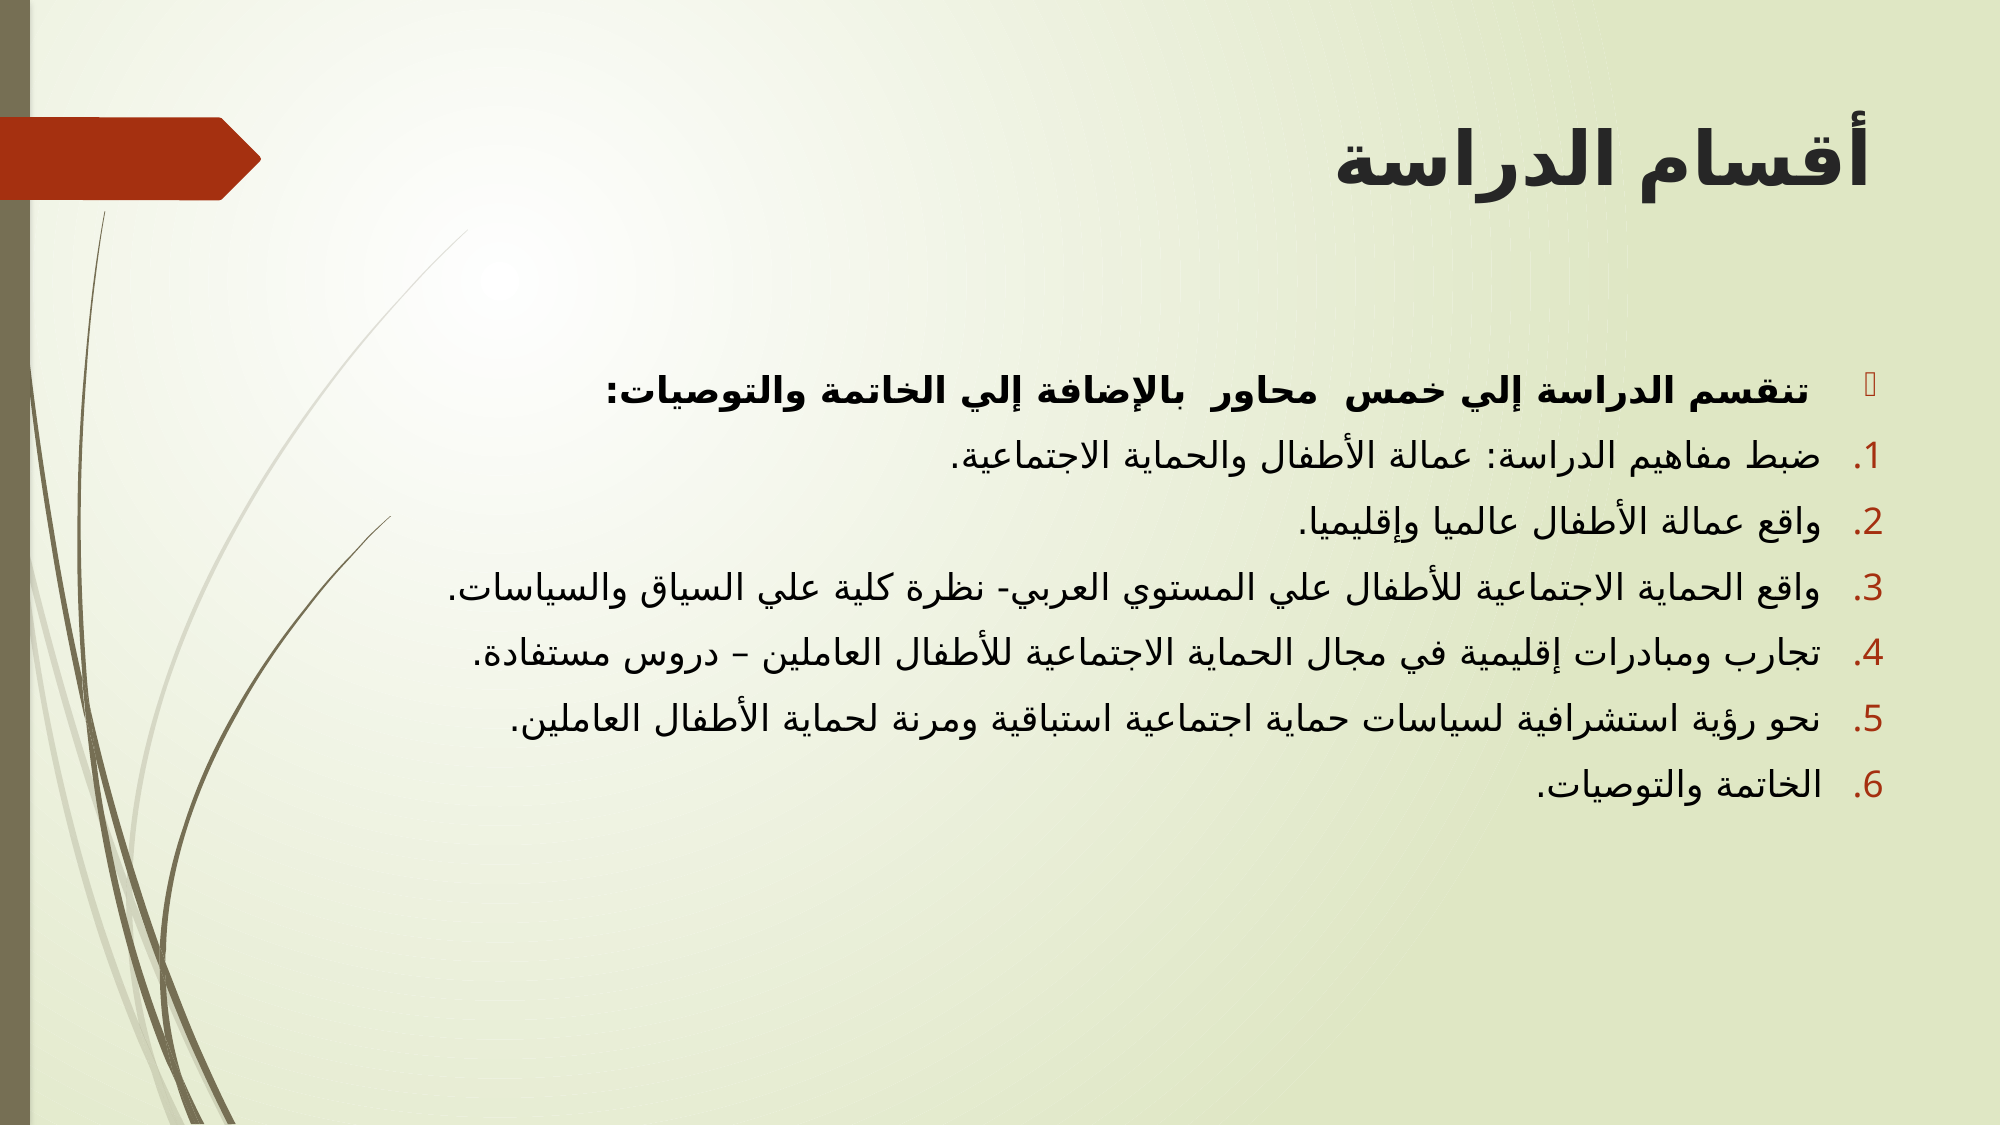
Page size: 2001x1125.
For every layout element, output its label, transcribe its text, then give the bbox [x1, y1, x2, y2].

title أقسام الدراسة [425, 102, 1888, 313]
list تنقسم الدراسة إلي خمس محاور بالإضافة إلي الخاتمة والتوصيات: ضبط مفاهيم الدراسة: عمالة الأطفال والحماية الاجتماعية. واقع عمالة الأطفال عالميا وإقليميا. واقع الحماية الاجتماعية للأطفال علي المستوي العربي- نظرة كلية علي السياق والسياسات. تجارب ومبادرات إقليمية في مجال الحماية الاجتماعية للأطفال العاملين – دروس مستفادة. نحو رؤية استشرافية لسياسات حماية اجتماعية استباقية ومرنة لحماية الأطفال العاملين. الخاتمة والتوصيات. [424, 350, 1888, 970]
